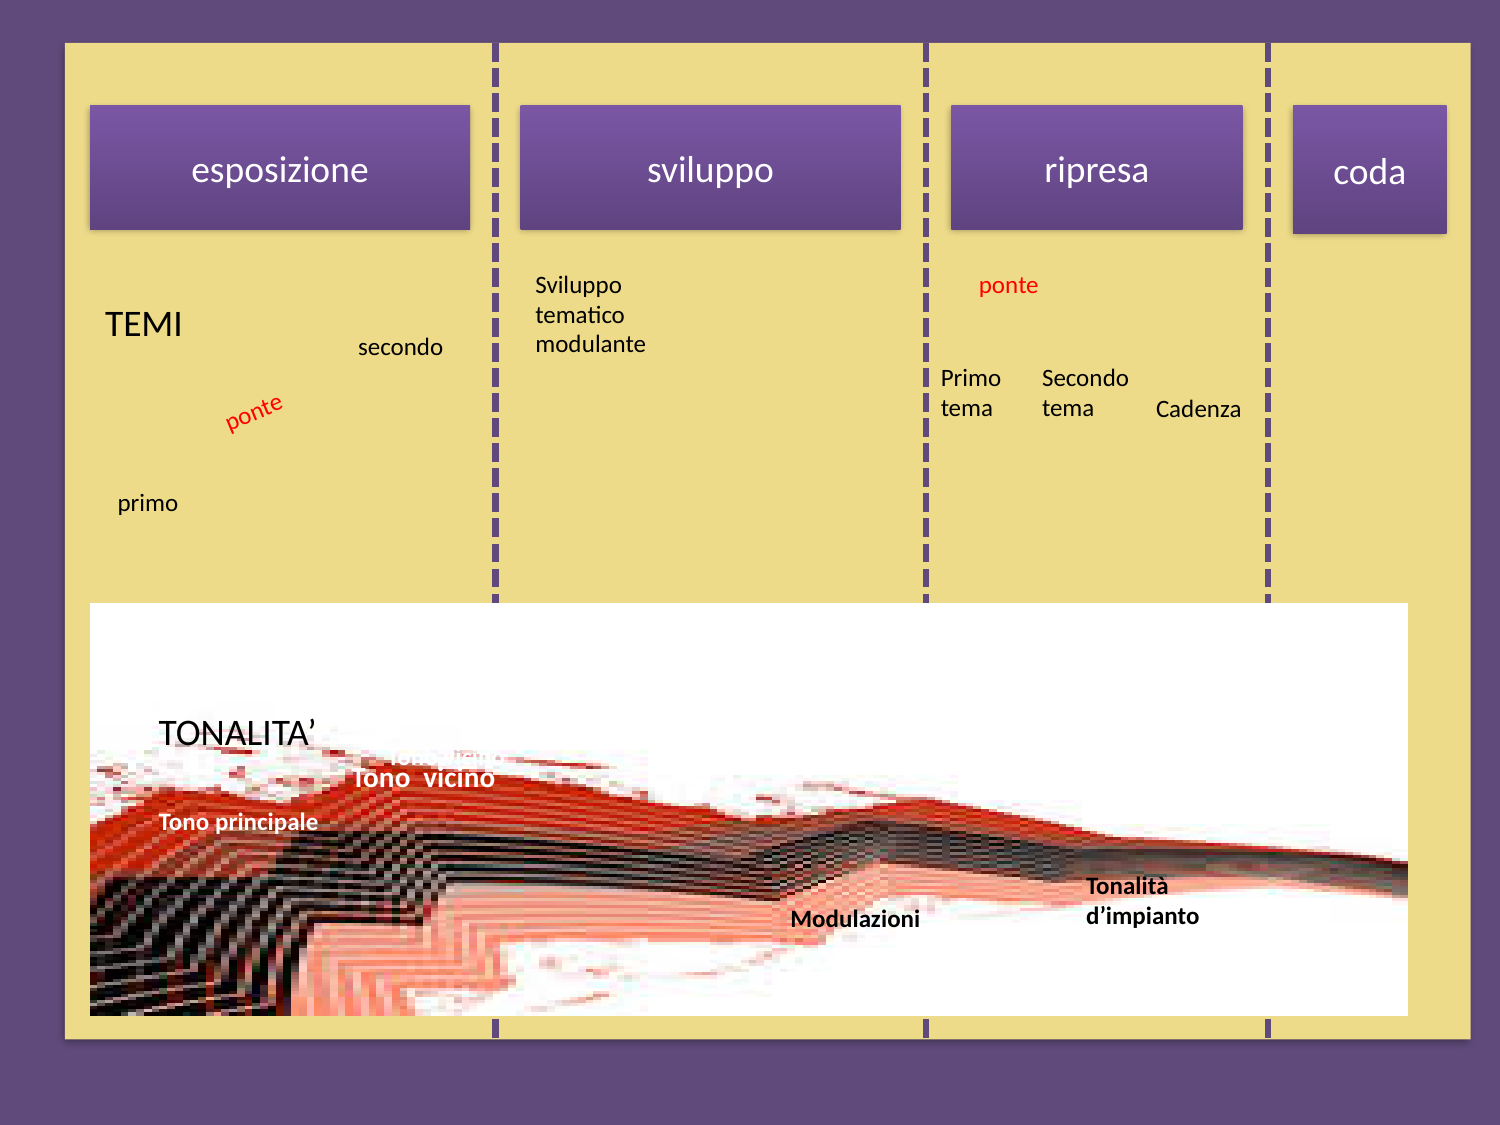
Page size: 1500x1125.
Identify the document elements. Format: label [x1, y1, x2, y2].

text_box [64, 42, 1471, 1071]
